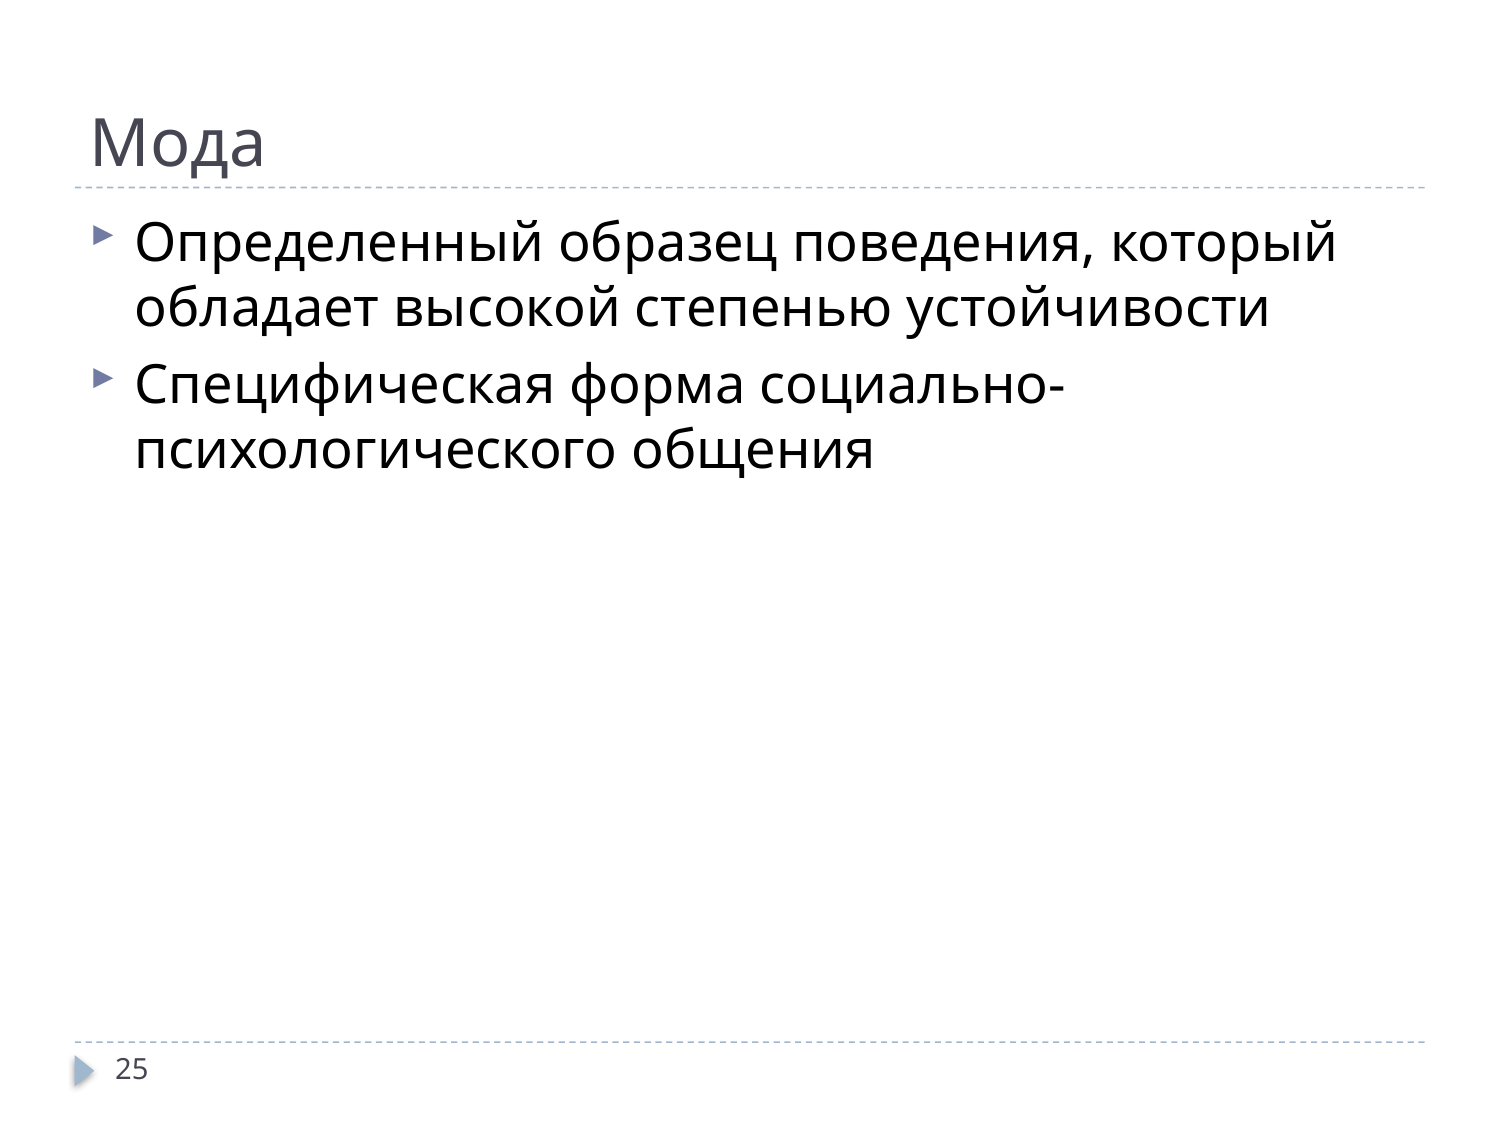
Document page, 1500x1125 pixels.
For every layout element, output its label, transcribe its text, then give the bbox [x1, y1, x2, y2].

slide_number 25 [100, 1042, 426, 1103]
title Мода [75, 24, 1425, 188]
list Определенный образец поведения, который обладает высокой степенью устойчивости Специфическая форма социально-психологического общения [75, 200, 1425, 1010]
